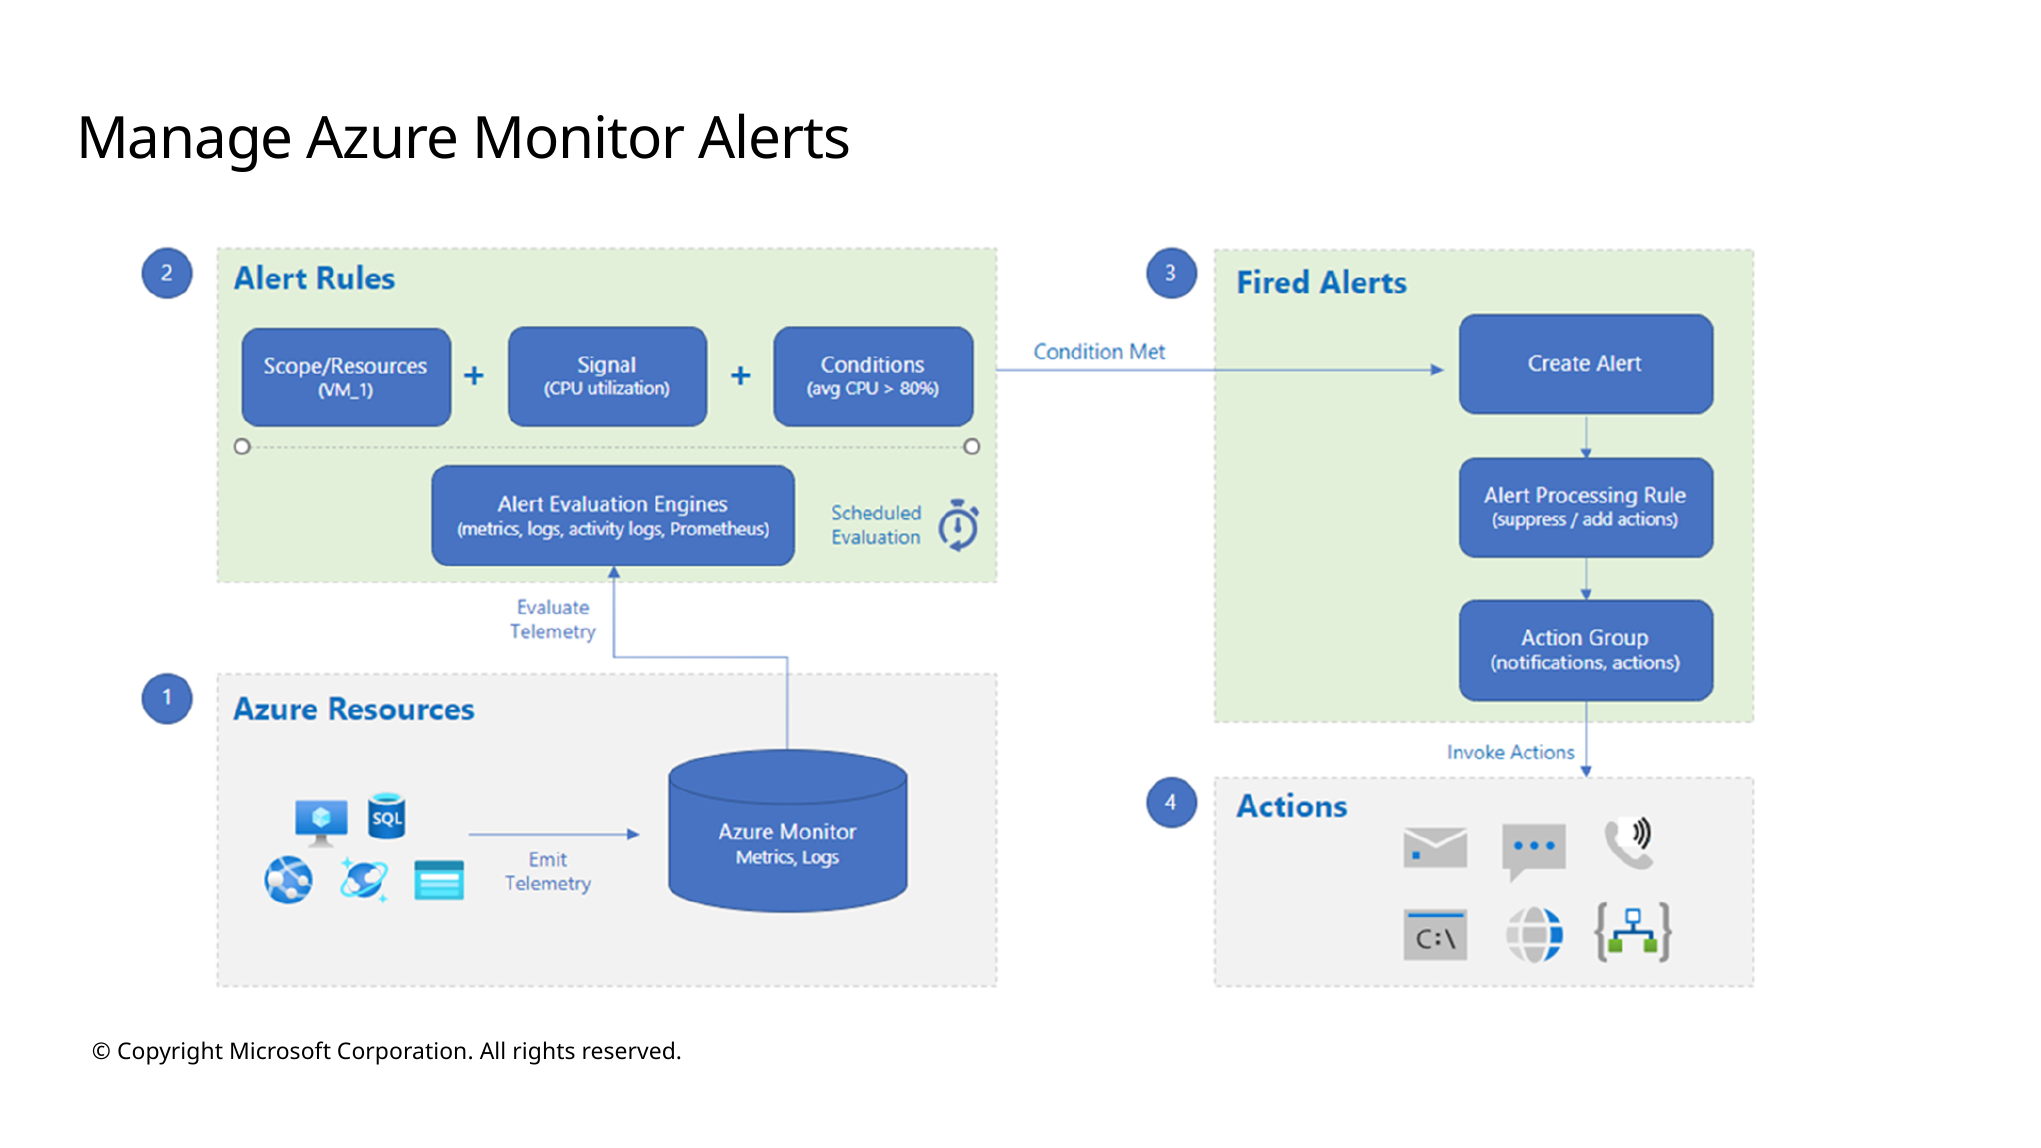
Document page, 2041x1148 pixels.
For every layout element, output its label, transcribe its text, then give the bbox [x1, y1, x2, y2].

picture [123, 228, 1768, 998]
title Manage Azure Monitor Alerts [76, 93, 1968, 230]
